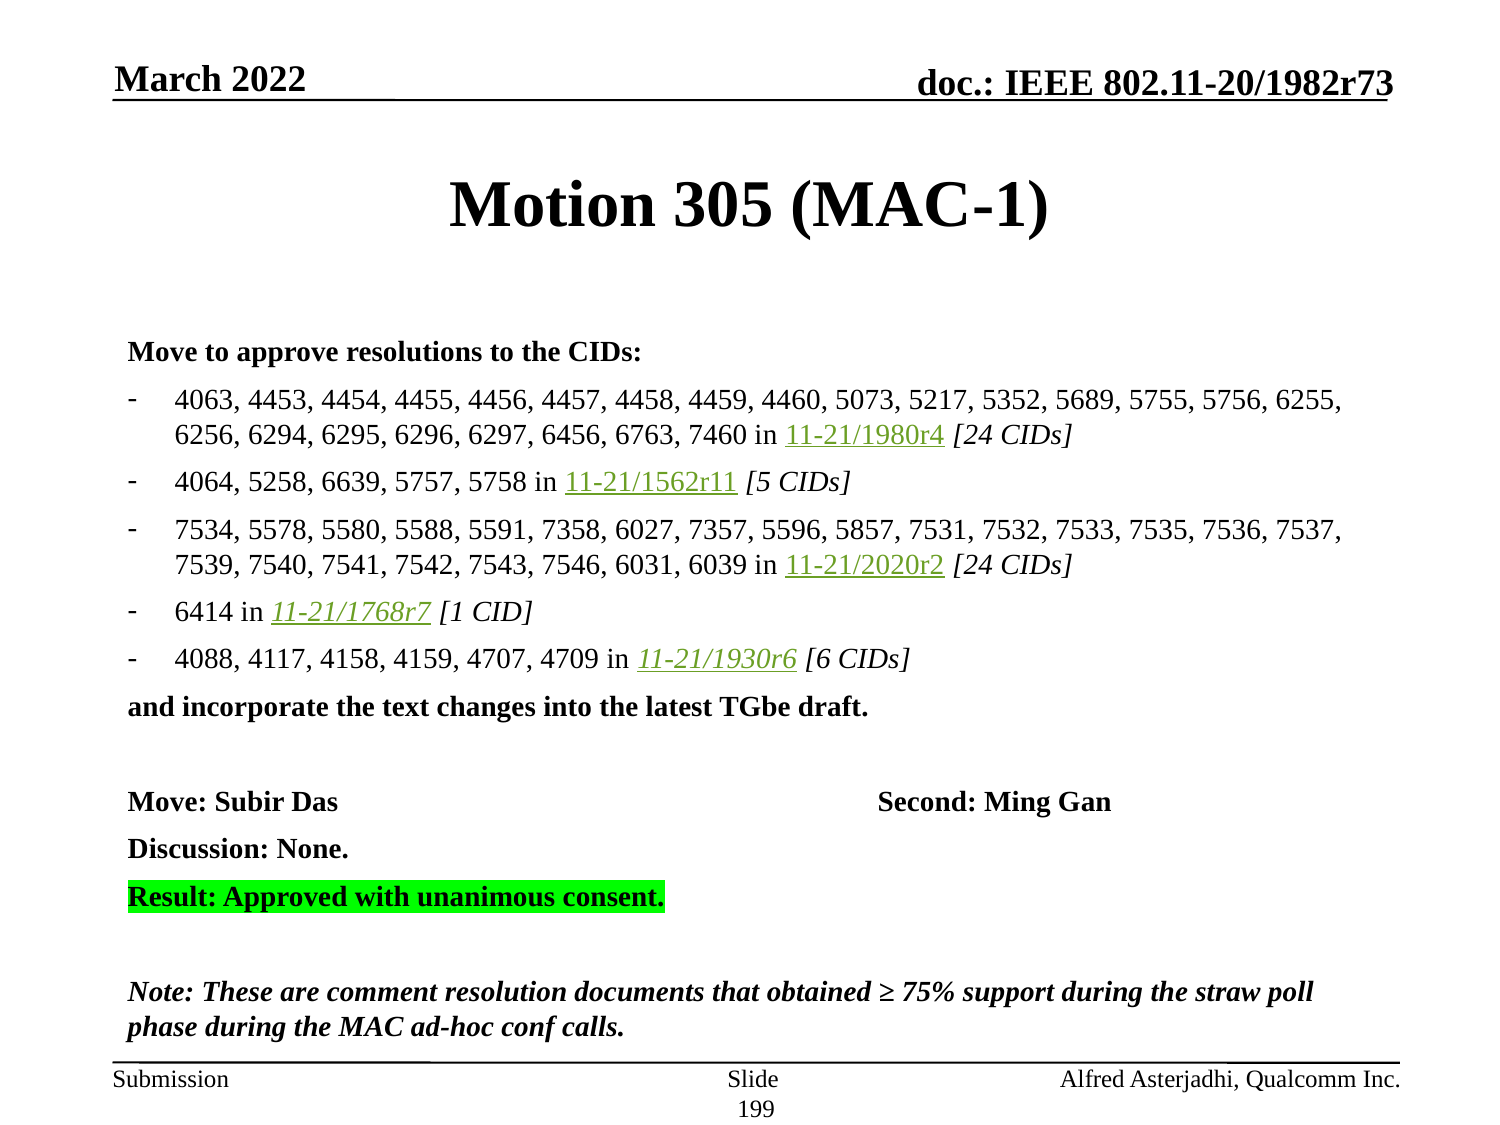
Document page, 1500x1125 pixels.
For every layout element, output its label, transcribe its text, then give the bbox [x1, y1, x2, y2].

list Move to approve resolutions to the CIDs: 4063, 4453, 4454, 4455, 4456, 4457, 4458, 4459, 4460, 5073, 5217, 5352, 5689, 5755, 5756, 6255, 6256, 6294, 6295, 6296, 6297, 6456, 6763, 7460 in 11-21/1980r4 [24 CIDs] 4064, 5258, 6639, 5757, 5758 in 11-21/1562r11 [5 CIDs] 7534, 5578, 5580, 5588, 5591, 7358, 6027, 7357, 5596, 5857, 7531, 7532, 7533, 7535, 7536, 7537, 7539, 7540, 7541, 7542, 7543, 7546, 6031, 6039 in 11-21/2020r2 [24 CIDs] 6414 in 11-21/1768r7 [1 CID] 4088, 4117, 4158, 4159, 4707, 4709 in 11-21/1930r6 [6 CIDs] and incorporate the text changes into the latest TGbe draft. Move: Subir Das Second: Ming Gan Discussion: None. Result: Approved with unanimous consent. Note: These are comment resolution documents that obtained ≥ 75% support during the straw poll phase during the MAC ad-hoc conf calls. [112, 324, 1388, 1063]
title Motion 305 (MAC-1) [112, 112, 1388, 288]
footer Alfred Asterjadhi, Qualcomm Inc. [878, 1061, 1402, 1093]
slide_number Slide 199 [712, 1061, 800, 1123]
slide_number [114, 54, 423, 100]
